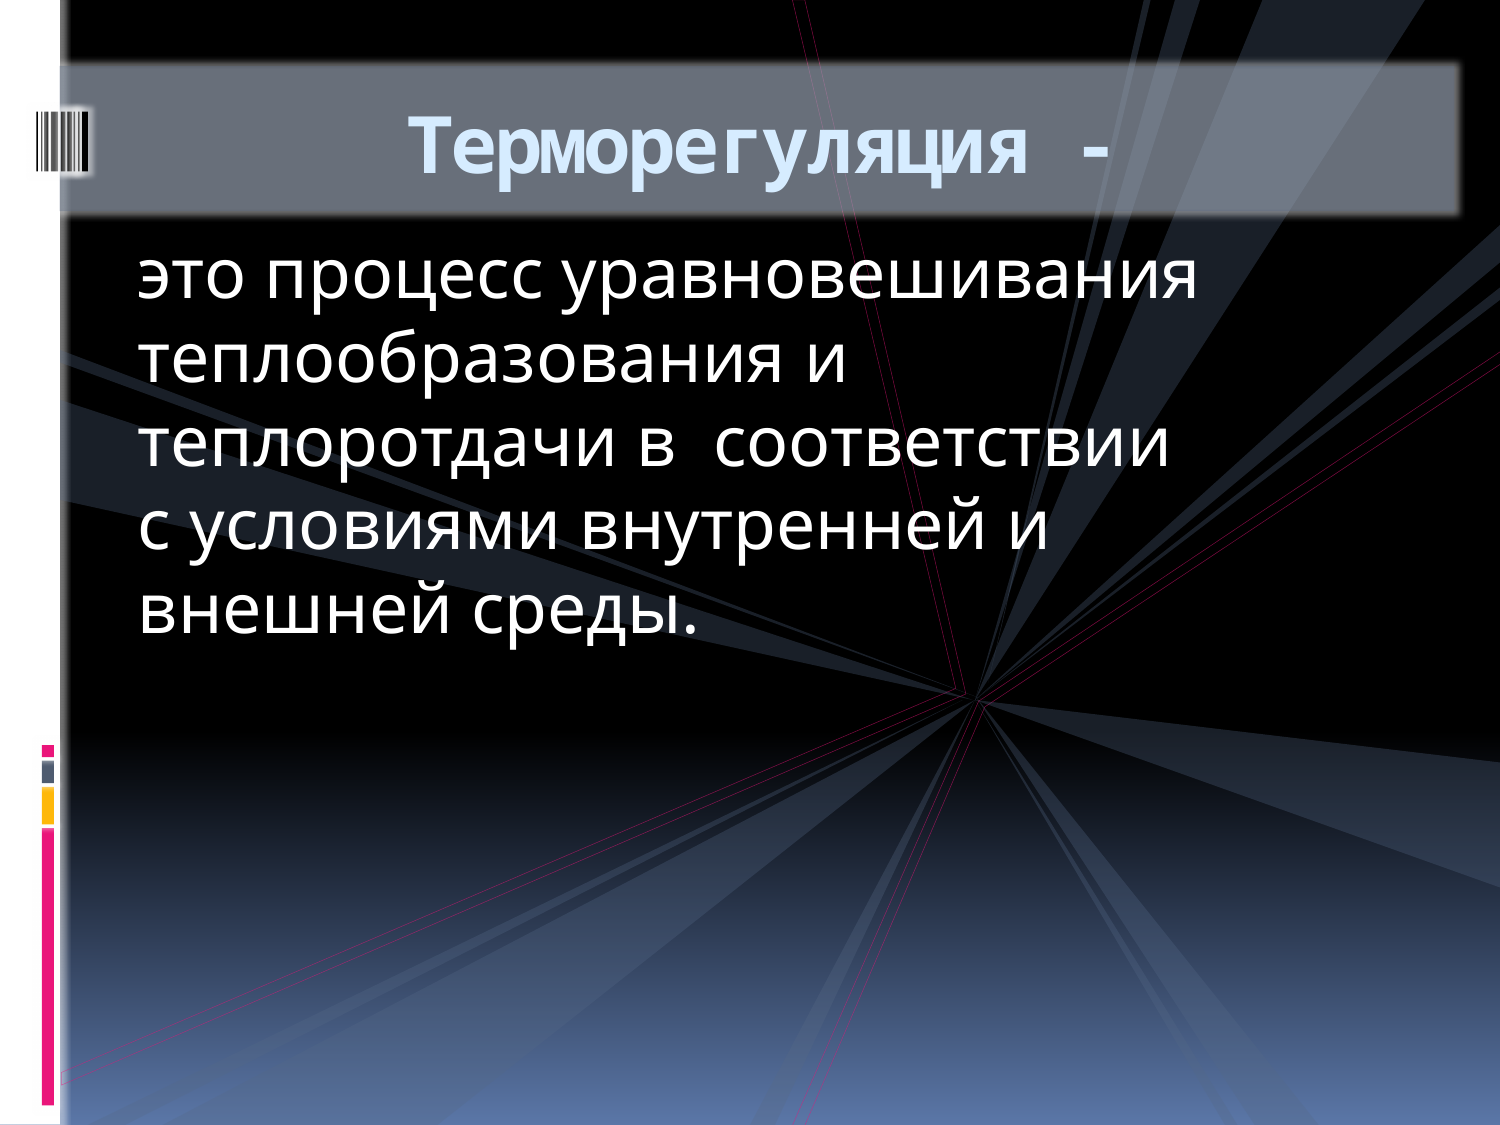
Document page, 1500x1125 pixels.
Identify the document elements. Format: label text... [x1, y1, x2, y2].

list это процесс уравновешивания теплообразования и теплоротдачи в соответствии с условиями внутренней и внешней среды. [115, 221, 1219, 692]
title Терморегуляция - [115, 83, 1454, 212]
